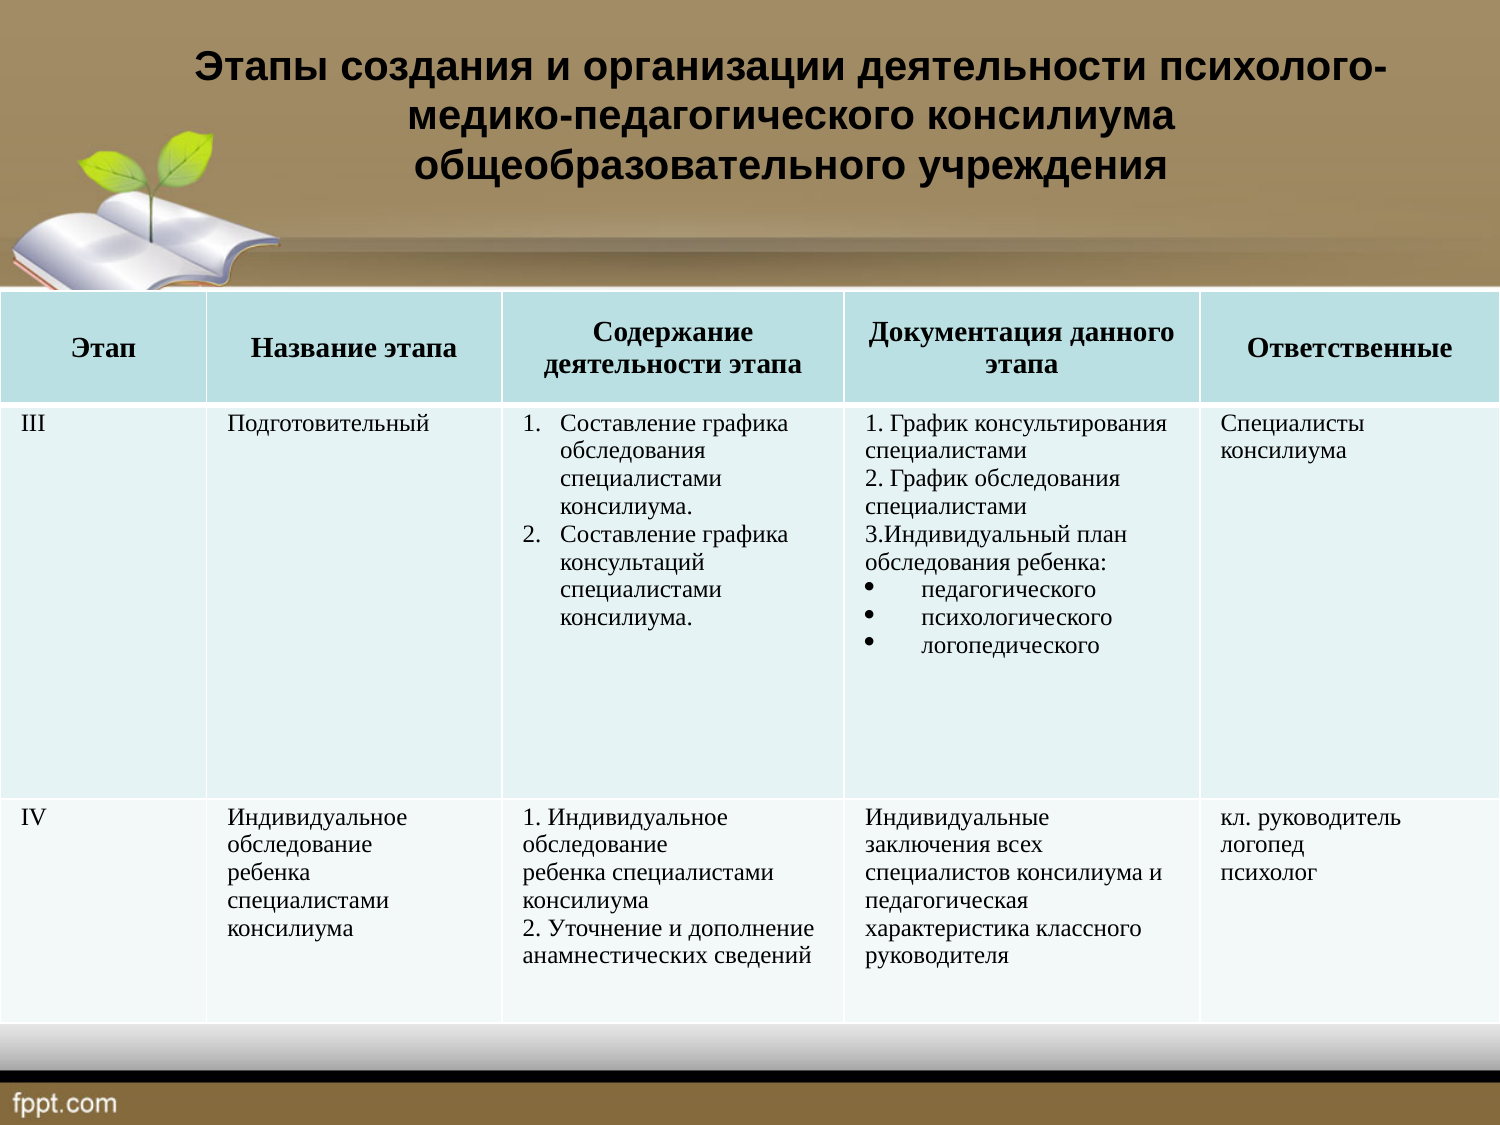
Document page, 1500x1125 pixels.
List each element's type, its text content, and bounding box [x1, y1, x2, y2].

table_cell Специалисты консилиума [1201, 408, 1499, 798]
table_cell III [1, 408, 206, 798]
table_header Содержание деятельности этапа [503, 292, 843, 402]
table_cell 1. График консультирования специалистами 2. График обследования специалистами 3.Индивидуальный план обследования ребенка: педагогического психологического логопедического [845, 408, 1199, 798]
table_cell Индивидуальное обследование ребенка специалистами консилиума [207, 800, 501, 1022]
text_box Этапы создания и организации деятельности психолого-медико-педагогического консилиума общеобразовательного учреждения [171, 30, 1412, 196]
table_header Ответственные [1201, 292, 1499, 402]
table_header Документация данного этапа [845, 292, 1199, 402]
table_header Название этапа [207, 292, 501, 402]
table_header Этап [1, 292, 206, 402]
picture [0, 0, 1500, 290]
table_cell 1. Индивидуальное обследование ребенка специалистами консилиума 2. Уточнение и дополнение анамнестических сведений [503, 800, 843, 1022]
table_cell Подготовительный [207, 408, 501, 798]
picture [0, 1024, 1500, 1125]
table_cell Индивидуальные заключения всех специалистов консилиума и педагогическая характеристика классного руководителя [845, 800, 1199, 1022]
table_cell IV [1, 800, 206, 1022]
table_cell Составление графика обследования специалистами консилиума. Составление графика консультаций специалистами консилиума. [503, 408, 843, 798]
table_cell кл. руководитель логопед психолог [1201, 800, 1499, 1022]
